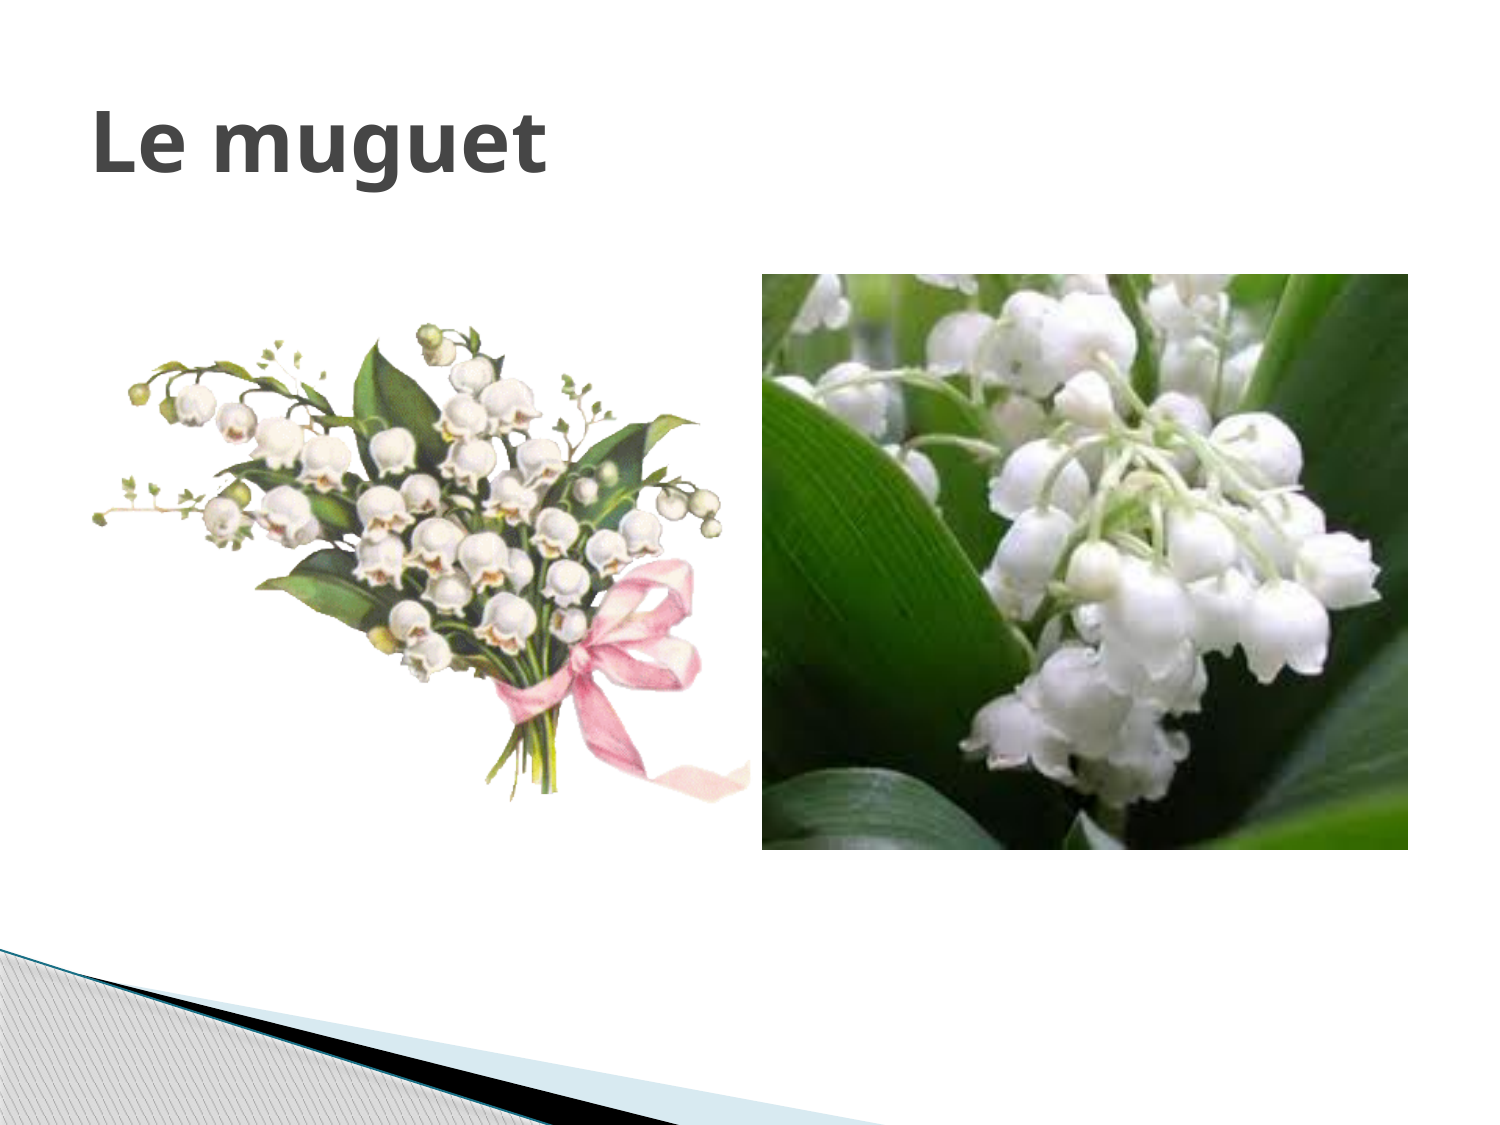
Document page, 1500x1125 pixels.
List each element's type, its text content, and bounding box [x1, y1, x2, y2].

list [762, 274, 1409, 851]
title Le muguet [75, 45, 1425, 233]
picture [74, 312, 779, 829]
